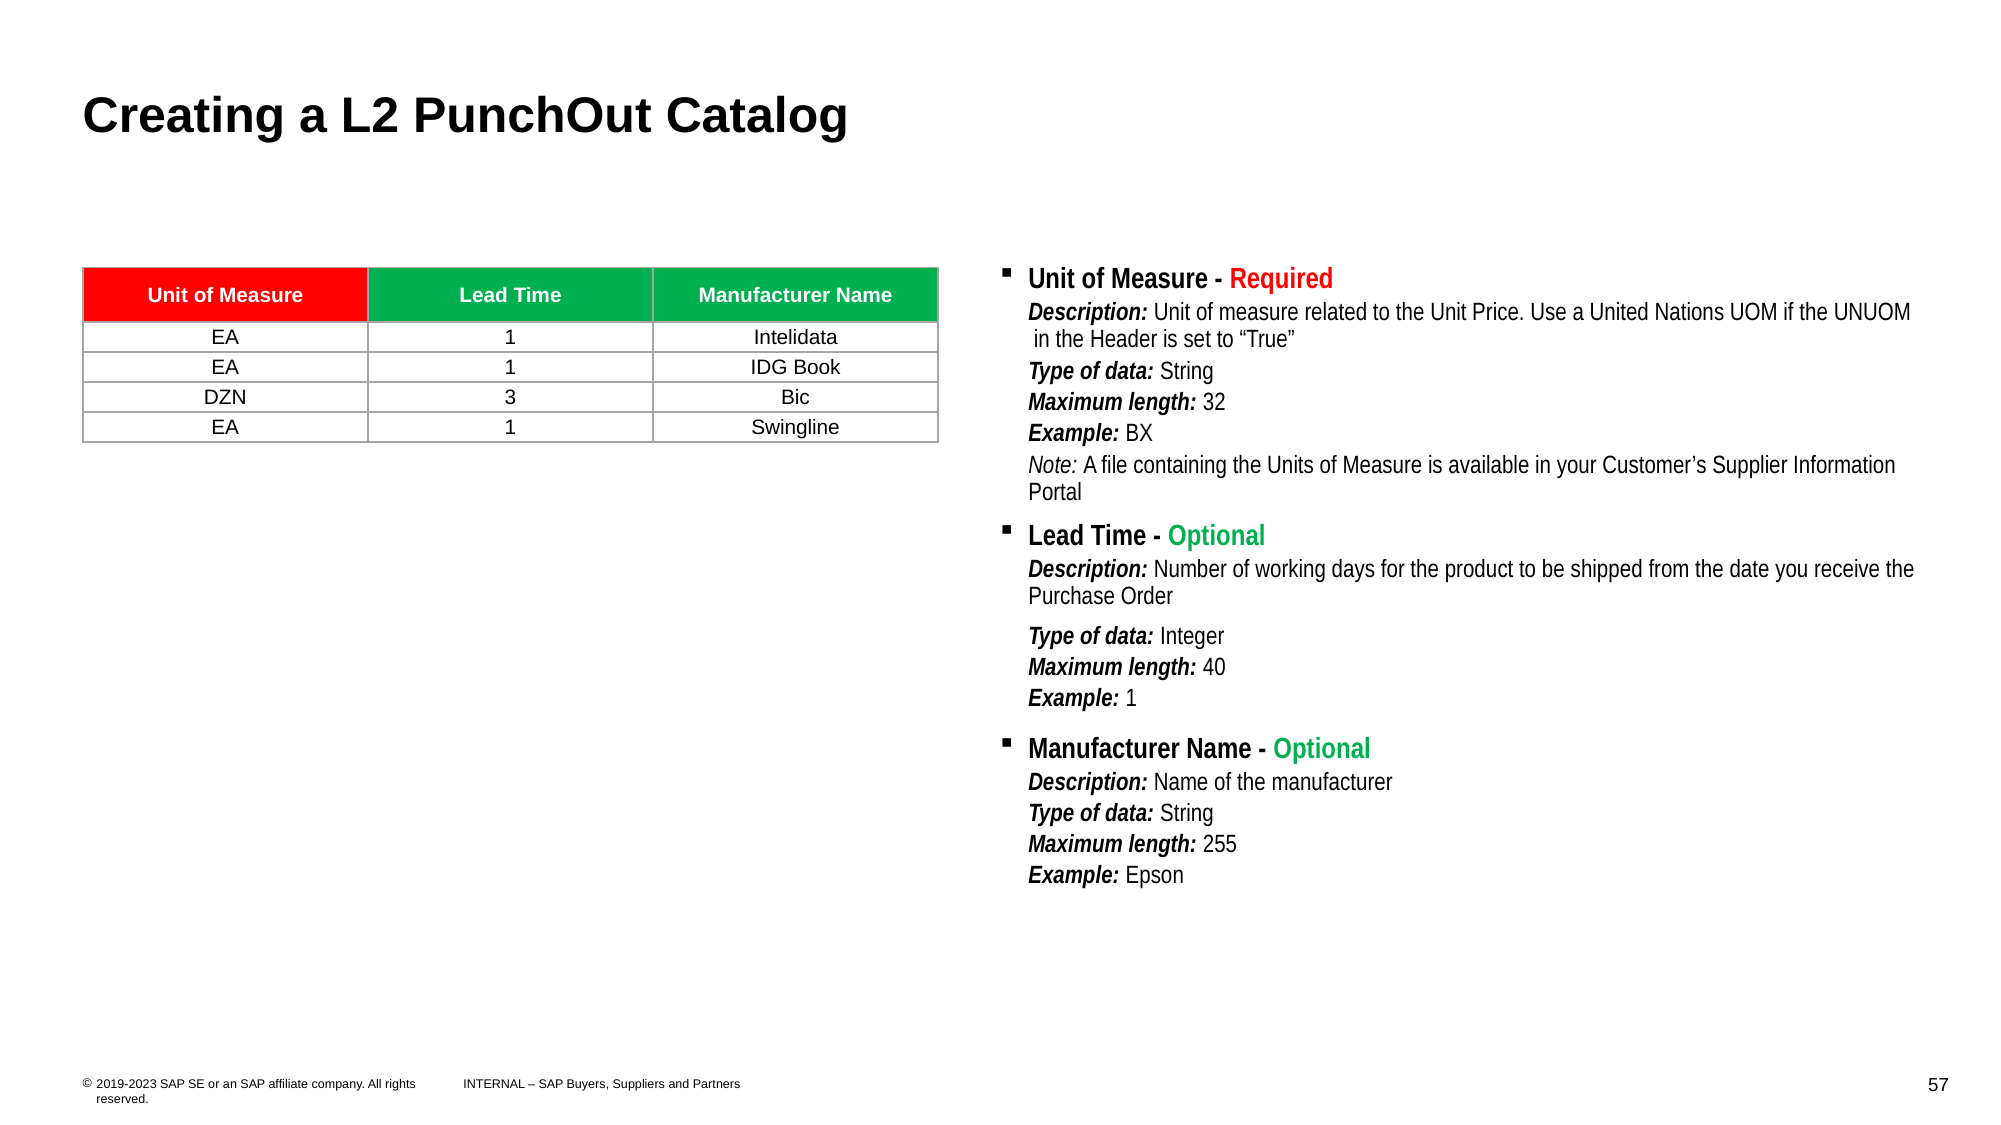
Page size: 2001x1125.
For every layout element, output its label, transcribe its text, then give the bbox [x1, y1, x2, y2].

table_cell DZN [84, 383, 367, 411]
table_cell EA [84, 323, 367, 351]
table_cell EA [84, 353, 367, 381]
table_header Lead Time [369, 268, 652, 321]
table_cell Swingline [654, 413, 937, 441]
text_box Unit of Measure - Required Description: Unit of measure related to the Unit Price. Use a United Nations UOM if the UNUOM in the Header is set to “True” Type of data: String Maximum length: 32 Example: BX Note: A file containing the Units of Measure is available in your Customer’s Supplier Information Portal Lead Time - Optional Description: Number of working days for the product to be shipped from the date you receive the Purchase Order Type of data: Integer Maximum length: 40 Example: 1 Manufacturer Name - Optional Description: Name of the manufacturer Type of data: String Maximum length: 255 Example: Epson [1000, 267, 1918, 890]
table_cell 1 [369, 413, 652, 441]
table_header Manufacturer Name [654, 268, 937, 321]
table_cell 3 [369, 383, 652, 411]
table_cell 1 [369, 323, 652, 351]
title Creating a L2 PunchOut Catalog [82, 82, 1918, 144]
table_cell Intelidata [654, 323, 937, 351]
table_cell Bic [654, 383, 937, 411]
table_cell 1 [369, 353, 652, 381]
table_cell IDG Book [654, 353, 937, 381]
table_header Unit of Measure [84, 268, 367, 321]
table_cell EA [84, 413, 367, 441]
